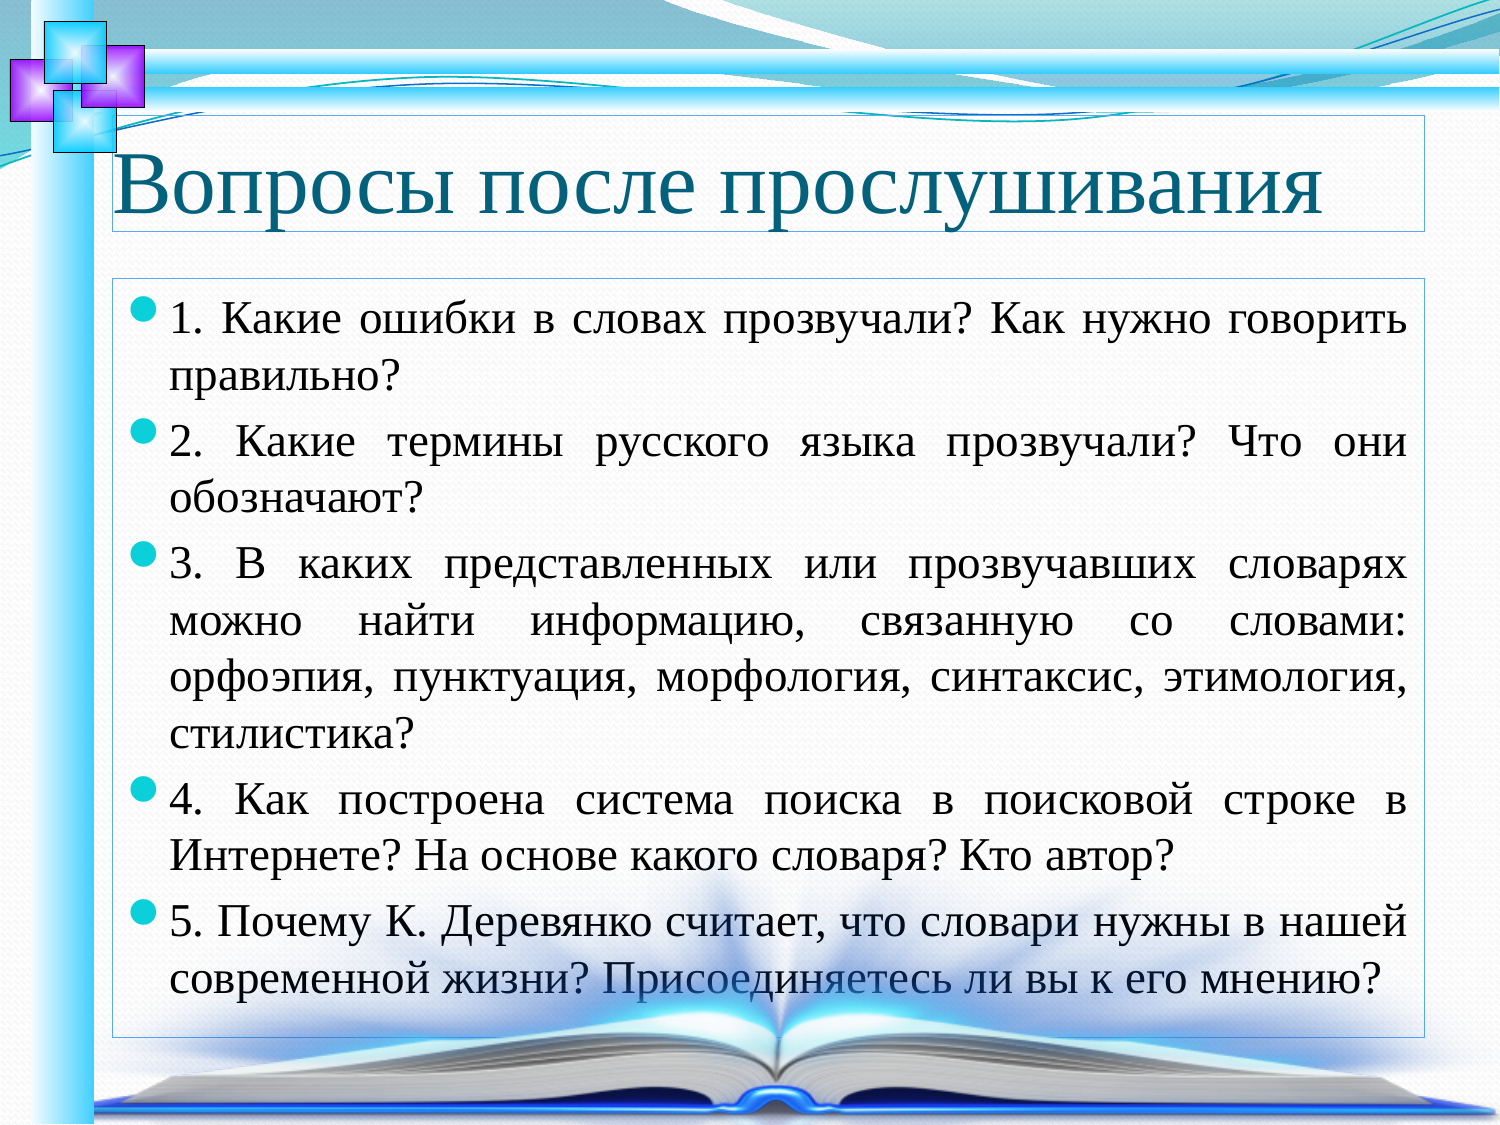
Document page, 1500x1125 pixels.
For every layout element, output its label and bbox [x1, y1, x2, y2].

text_box [9, 0, 1500, 1124]
